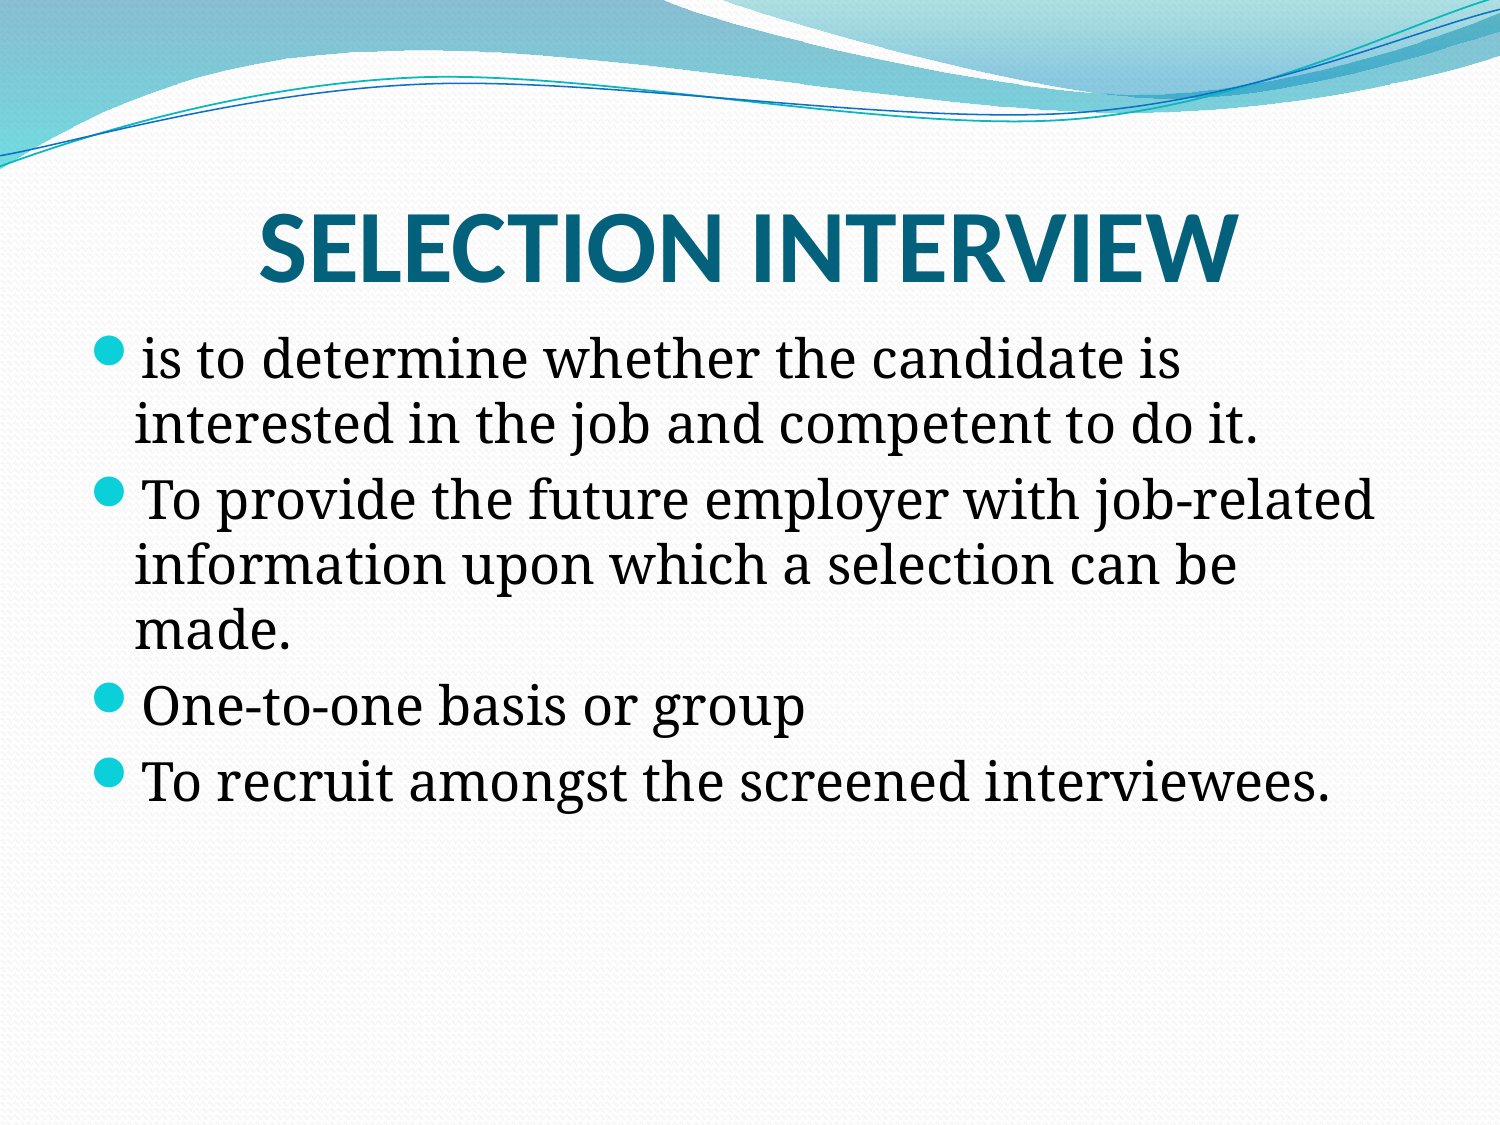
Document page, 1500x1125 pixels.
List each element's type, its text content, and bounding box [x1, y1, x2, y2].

list is to determine whether the candidate is interested in the job and competent to do it. To provide the future employer with job-related information upon which a selection can be made. One-to-one basis or group To recruit amongst the screened interviewees. [75, 317, 1425, 1038]
title SELECTION INTERVIEW [75, 115, 1425, 303]
